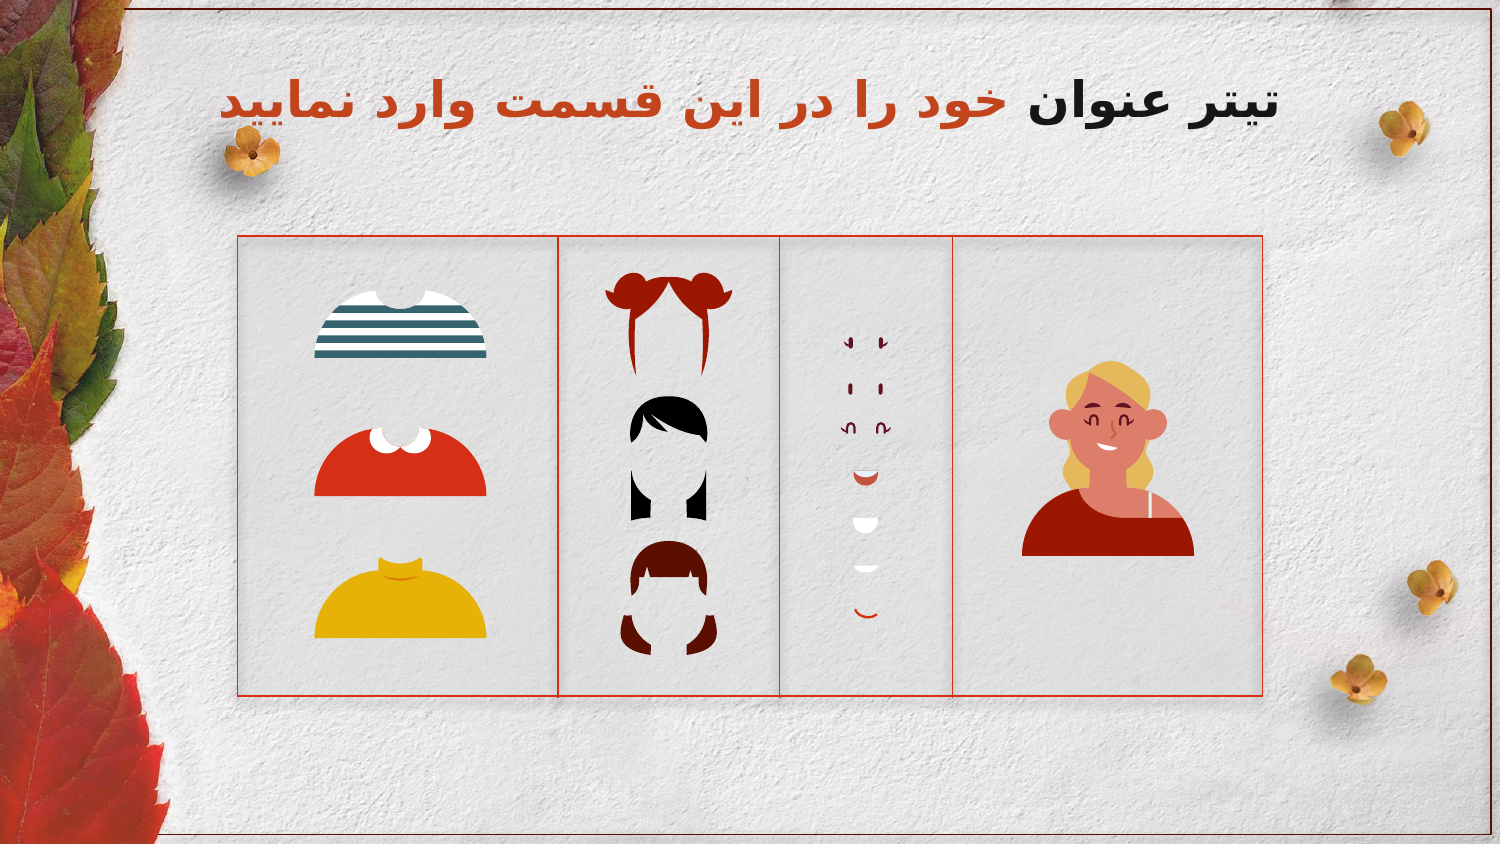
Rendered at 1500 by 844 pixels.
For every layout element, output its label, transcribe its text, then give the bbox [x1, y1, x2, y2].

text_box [627, 396, 710, 521]
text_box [314, 557, 487, 639]
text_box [237, 235, 1263, 698]
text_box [314, 427, 487, 497]
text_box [853, 469, 879, 486]
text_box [1021, 488, 1195, 556]
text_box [620, 540, 718, 656]
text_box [314, 290, 487, 359]
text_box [1083, 413, 1135, 427]
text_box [1021, 365, 1195, 488]
picture [0, 0, 1500, 844]
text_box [843, 336, 888, 349]
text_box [848, 383, 883, 395]
text_box تیتر عنوان خود را در این قسمت وارد نمایید [124, 30, 1376, 135]
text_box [605, 272, 733, 377]
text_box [840, 421, 892, 435]
